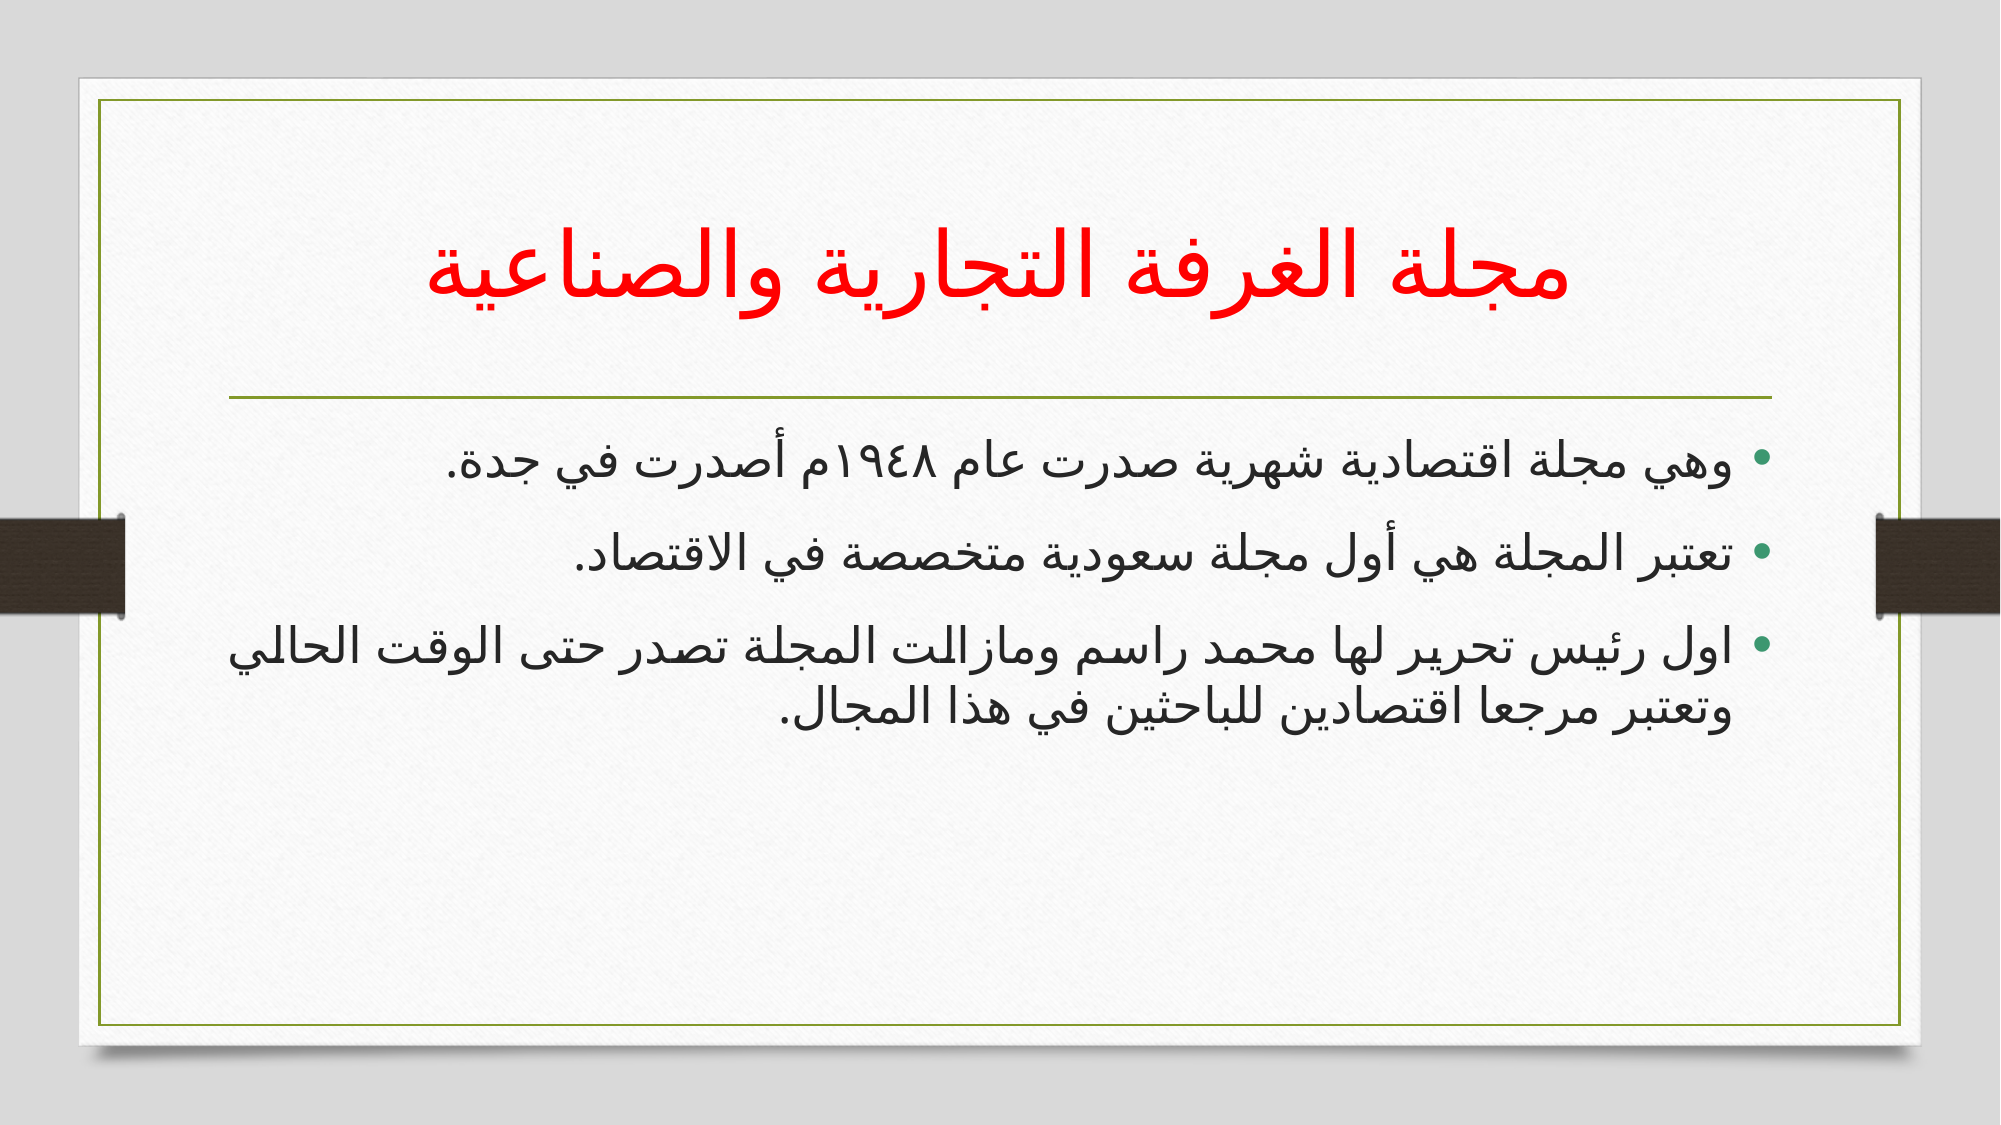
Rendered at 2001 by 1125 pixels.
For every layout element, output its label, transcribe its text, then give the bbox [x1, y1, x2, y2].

title مجلة الغرفة التجارية والصناعية [212, 161, 1788, 375]
list وهي مجلة اقتصادية شهرية صدرت عام ١٩٤٨م أصدرت في جدة. تعتبر المجلة هي أول مجلة سعودية متخصصة في الاقتصاد. اول رئيس تحرير لها محمد راسم ومازالت المجلة تصدر حتى الوقت الحالي وتعتبر مرجعا اقتصادين للباحثين في هذا المجال. [212, 419, 1788, 964]
picture [0, 0, 2001, 1125]
